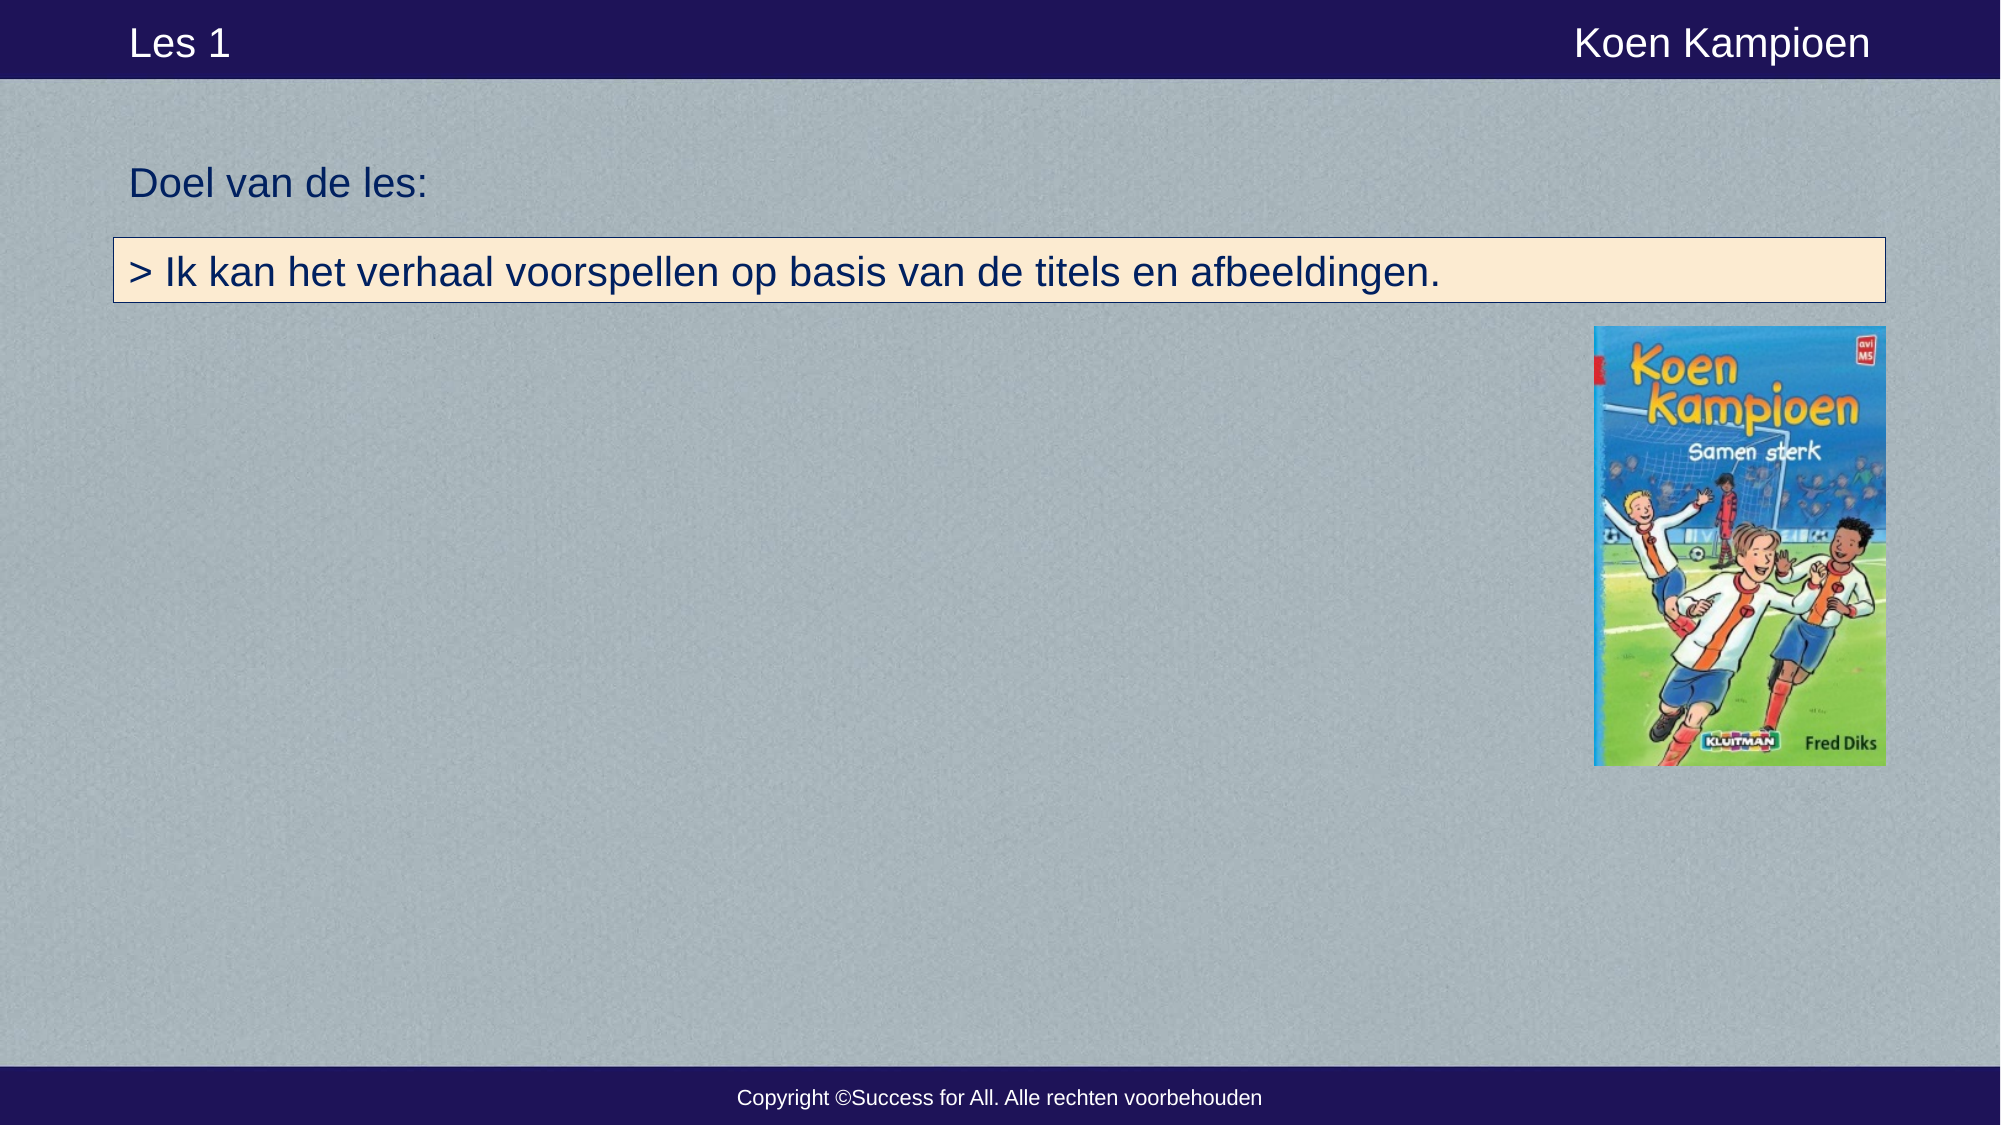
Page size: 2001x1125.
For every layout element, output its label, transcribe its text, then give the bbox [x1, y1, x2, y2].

text_box Koen Kampioen [999, 8, 1886, 73]
text_box > Ik kan het verhaal voorspellen op basis van de titels en afbeeldingen. [113, 237, 1886, 303]
text_box Copyright ©Success for All. Alle rechten voorbehouden [0, 1076, 2000, 1125]
text_box Les 1 [114, 8, 354, 73]
picture [0, 0, 2001, 1125]
text_box Doel van de les: [113, 148, 1635, 214]
